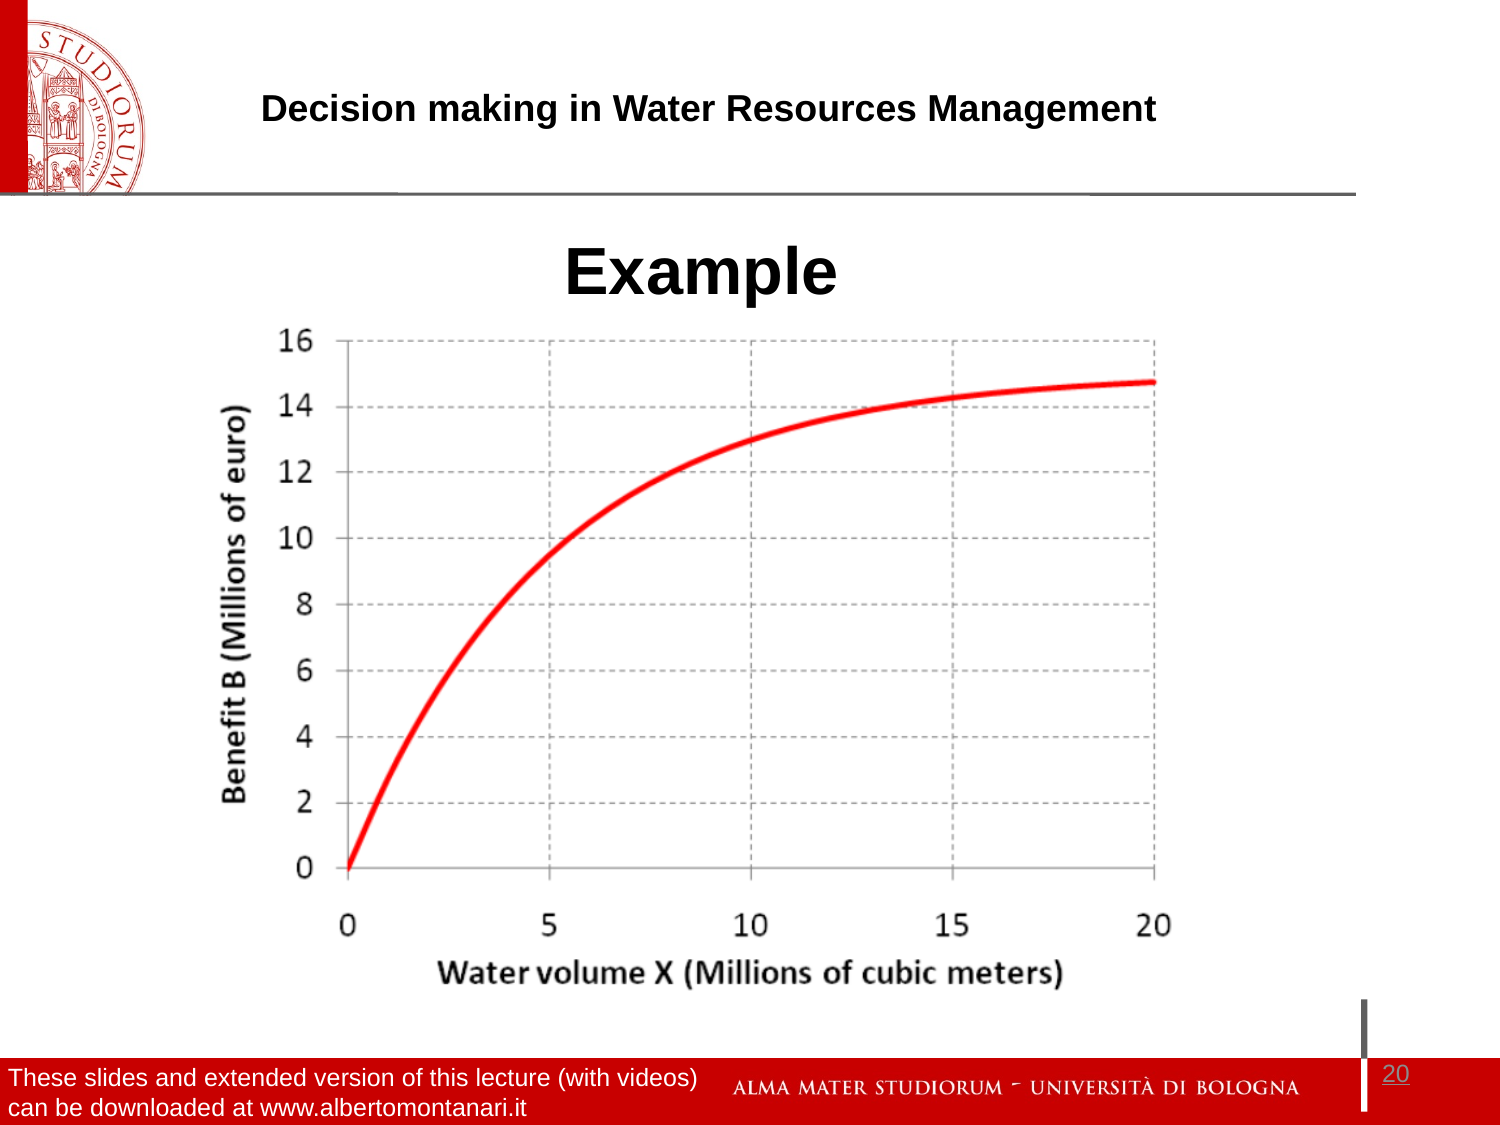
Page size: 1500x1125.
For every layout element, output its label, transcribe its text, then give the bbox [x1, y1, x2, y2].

slide_number 20 [1074, 1042, 1425, 1103]
picture [206, 325, 1173, 997]
picture [0, 1058, 1500, 1125]
picture [28, 16, 151, 192]
text_box Example [105, 220, 1298, 316]
